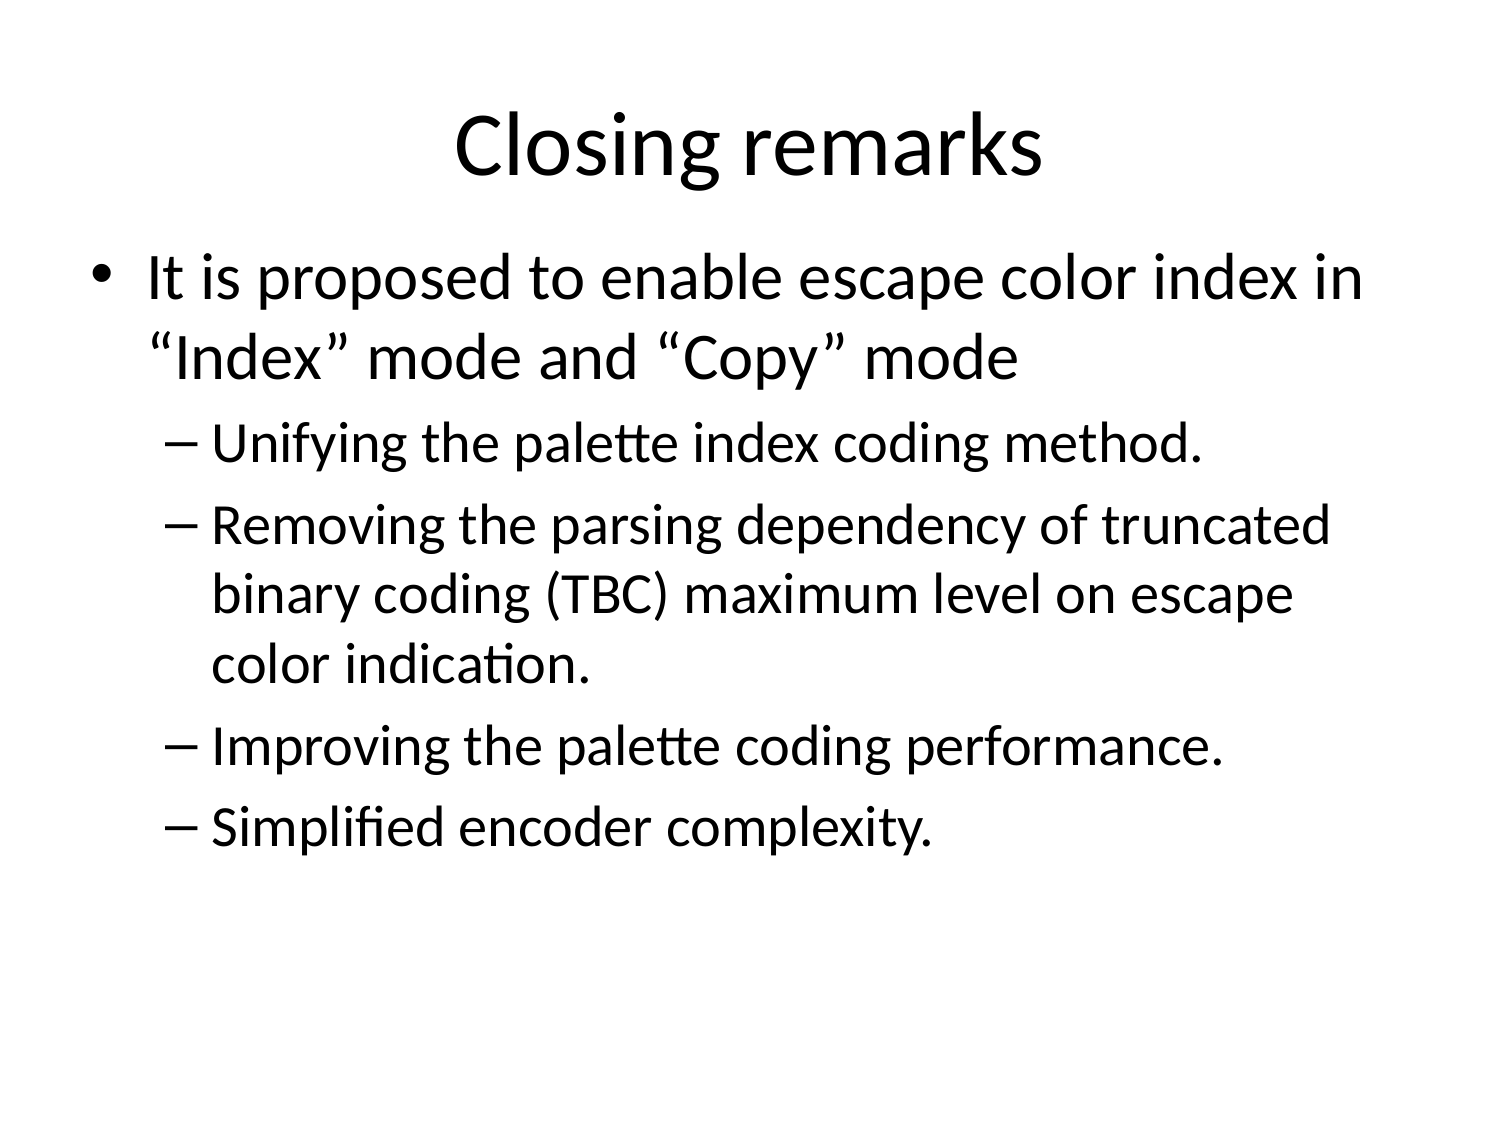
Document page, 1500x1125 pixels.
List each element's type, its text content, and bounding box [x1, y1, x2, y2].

title Closing remarks [75, 45, 1425, 224]
list It is proposed to enable escape color index in “Index” mode and “Copy” mode Unifying the palette index coding method. Removing the parsing dependency of truncated binary coding (TBC) maximum level on escape color indication. Improving the palette coding performance. Simplified encoder complexity. [75, 224, 1425, 913]
